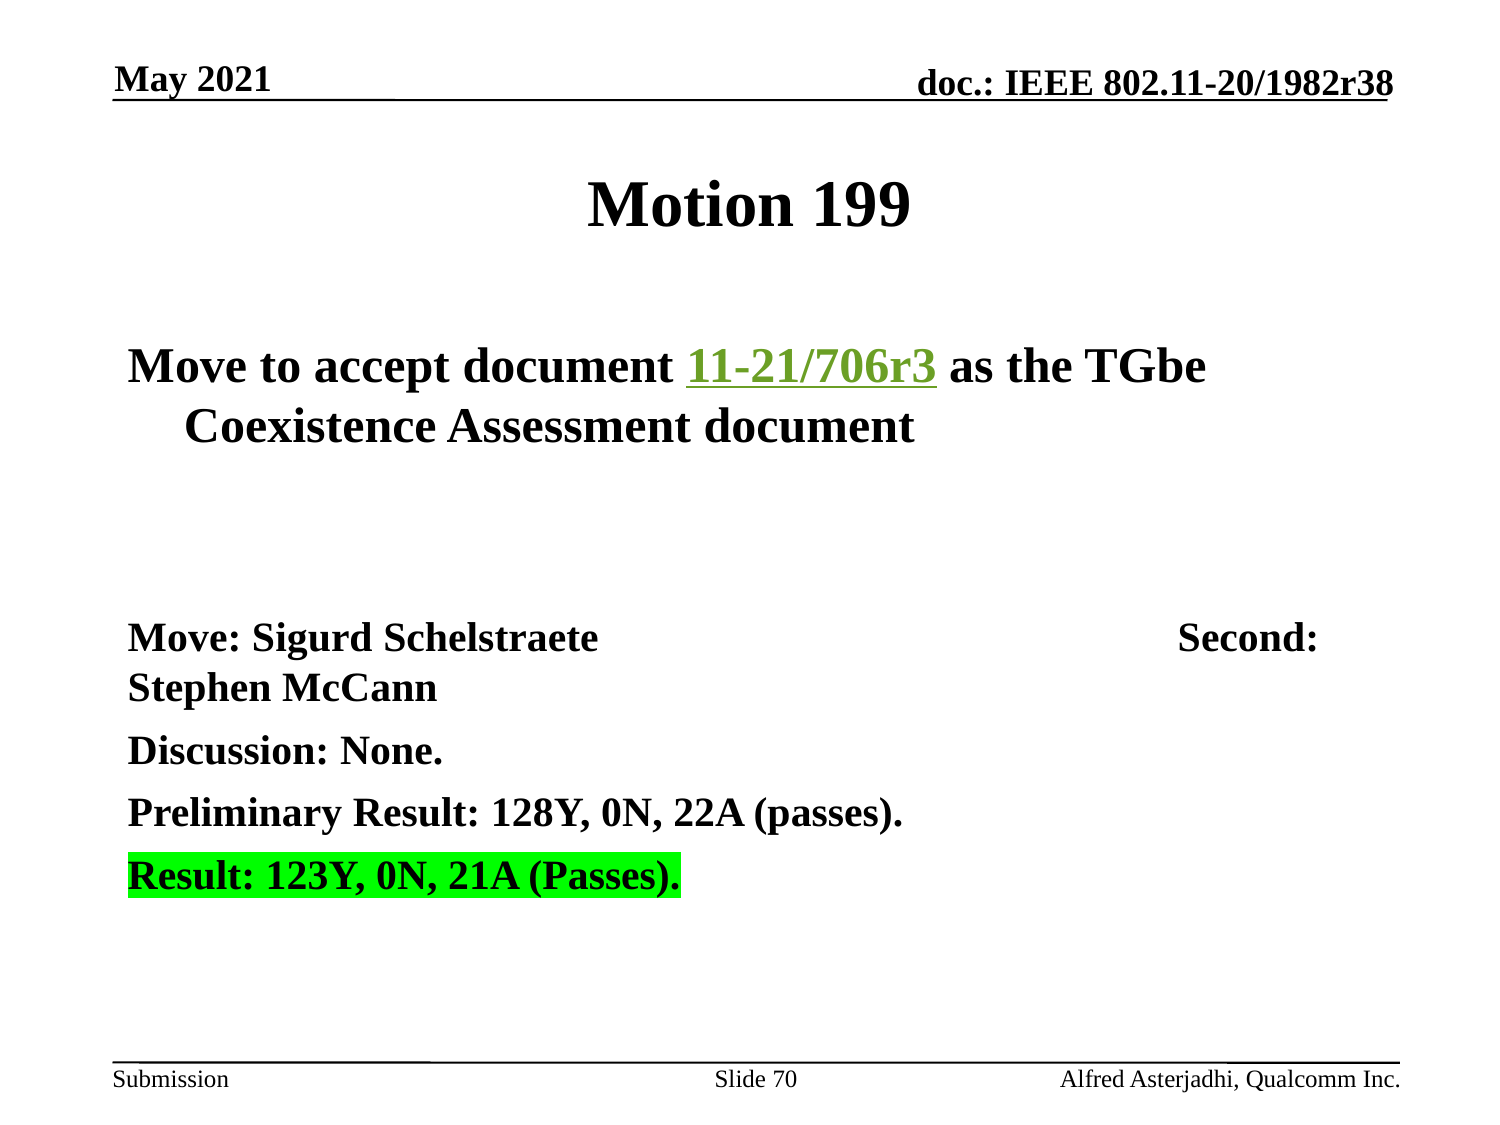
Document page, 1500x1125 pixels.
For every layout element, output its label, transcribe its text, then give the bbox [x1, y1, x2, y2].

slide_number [114, 54, 423, 100]
footer Alfred Asterjadhi, Qualcomm Inc. [878, 1061, 1402, 1093]
title Motion 199 [112, 112, 1388, 288]
list Move to accept document 11-21/706r3 as the TGbe Coexistence Assessment document Move: Sigurd Schelstraete Second: Stephen McCann Discussion: None. Preliminary Result: 128Y, 0N, 22A (passes). Result: 123Y, 0N, 21A (Passes). [112, 324, 1388, 1063]
slide_number Slide 70 [712, 1061, 800, 1123]
